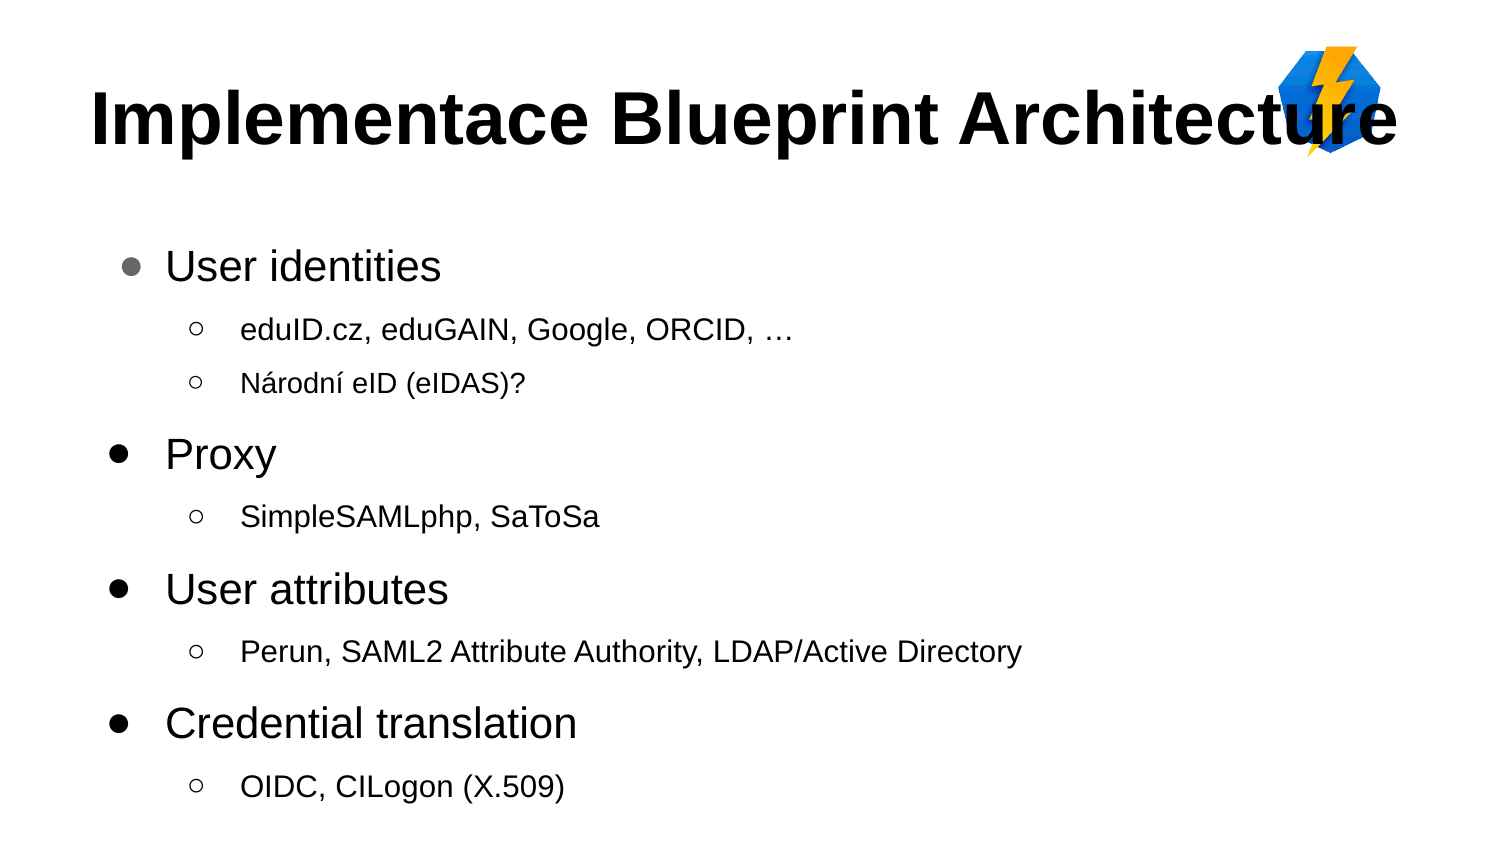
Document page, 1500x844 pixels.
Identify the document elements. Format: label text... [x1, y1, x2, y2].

title Implementace Blueprint Architecture [75, 33, 1425, 175]
list User identities eduID.cz, eduGAIN, Google, ORCID, … Národní eID (eIDAS)? Proxy SimpleSAMLphp, SaToSa User attributes Perun, SAML2 Attribute Authority, LDAP/Active Directory Credential translation OIDC, CILogon (X.509) [75, 196, 1425, 808]
